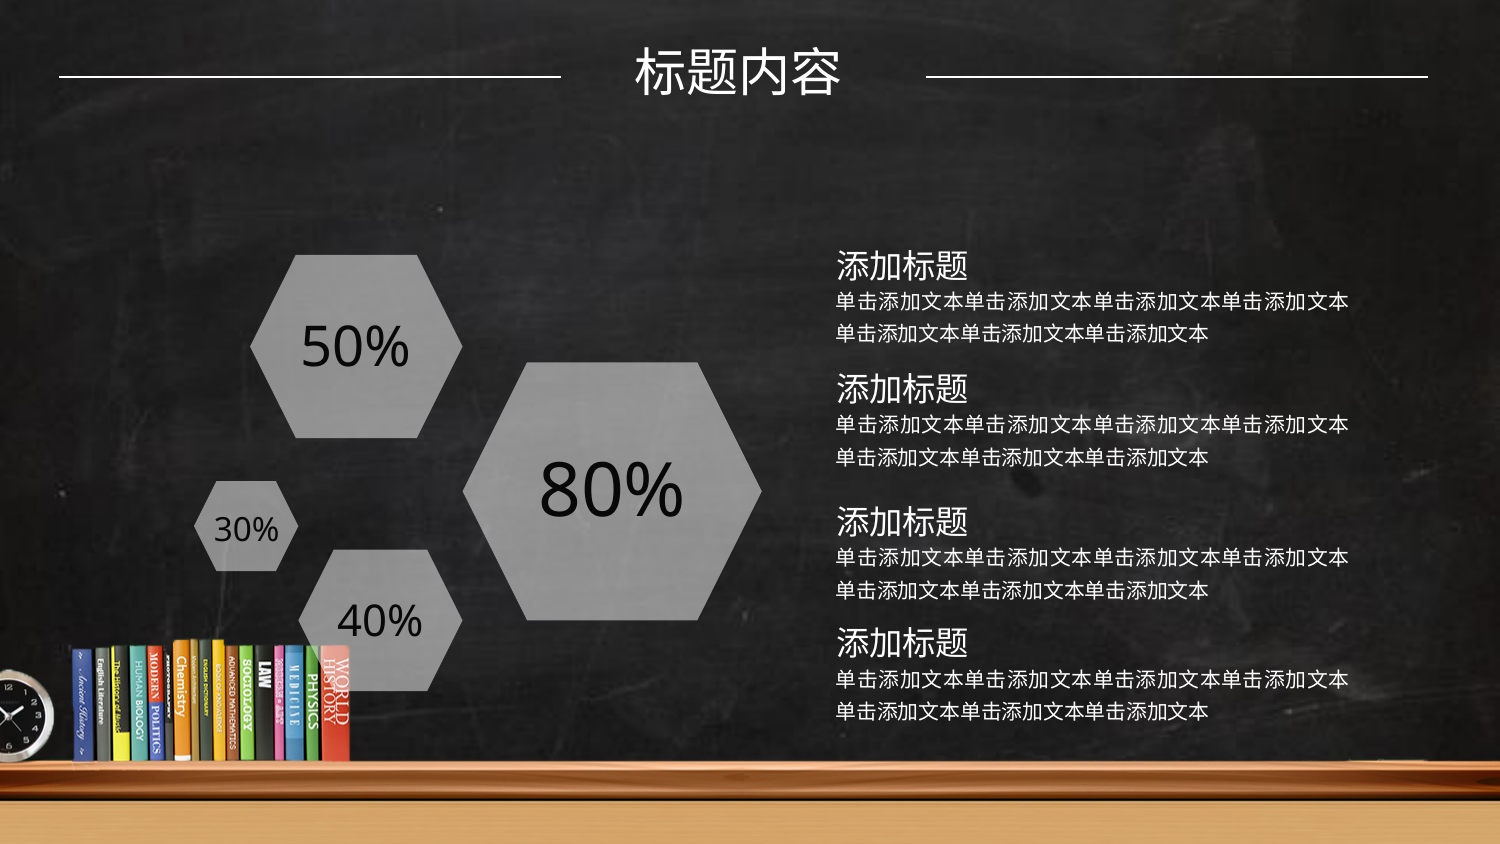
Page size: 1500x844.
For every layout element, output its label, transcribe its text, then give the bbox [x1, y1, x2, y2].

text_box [249, 254, 463, 439]
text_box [462, 362, 763, 621]
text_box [820, 498, 1365, 608]
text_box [191, 480, 302, 572]
text_box 标题内容 [608, 32, 868, 110]
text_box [298, 549, 463, 692]
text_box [820, 365, 1365, 475]
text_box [820, 619, 1365, 730]
picture [0, 0, 1500, 844]
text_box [820, 241, 1365, 352]
